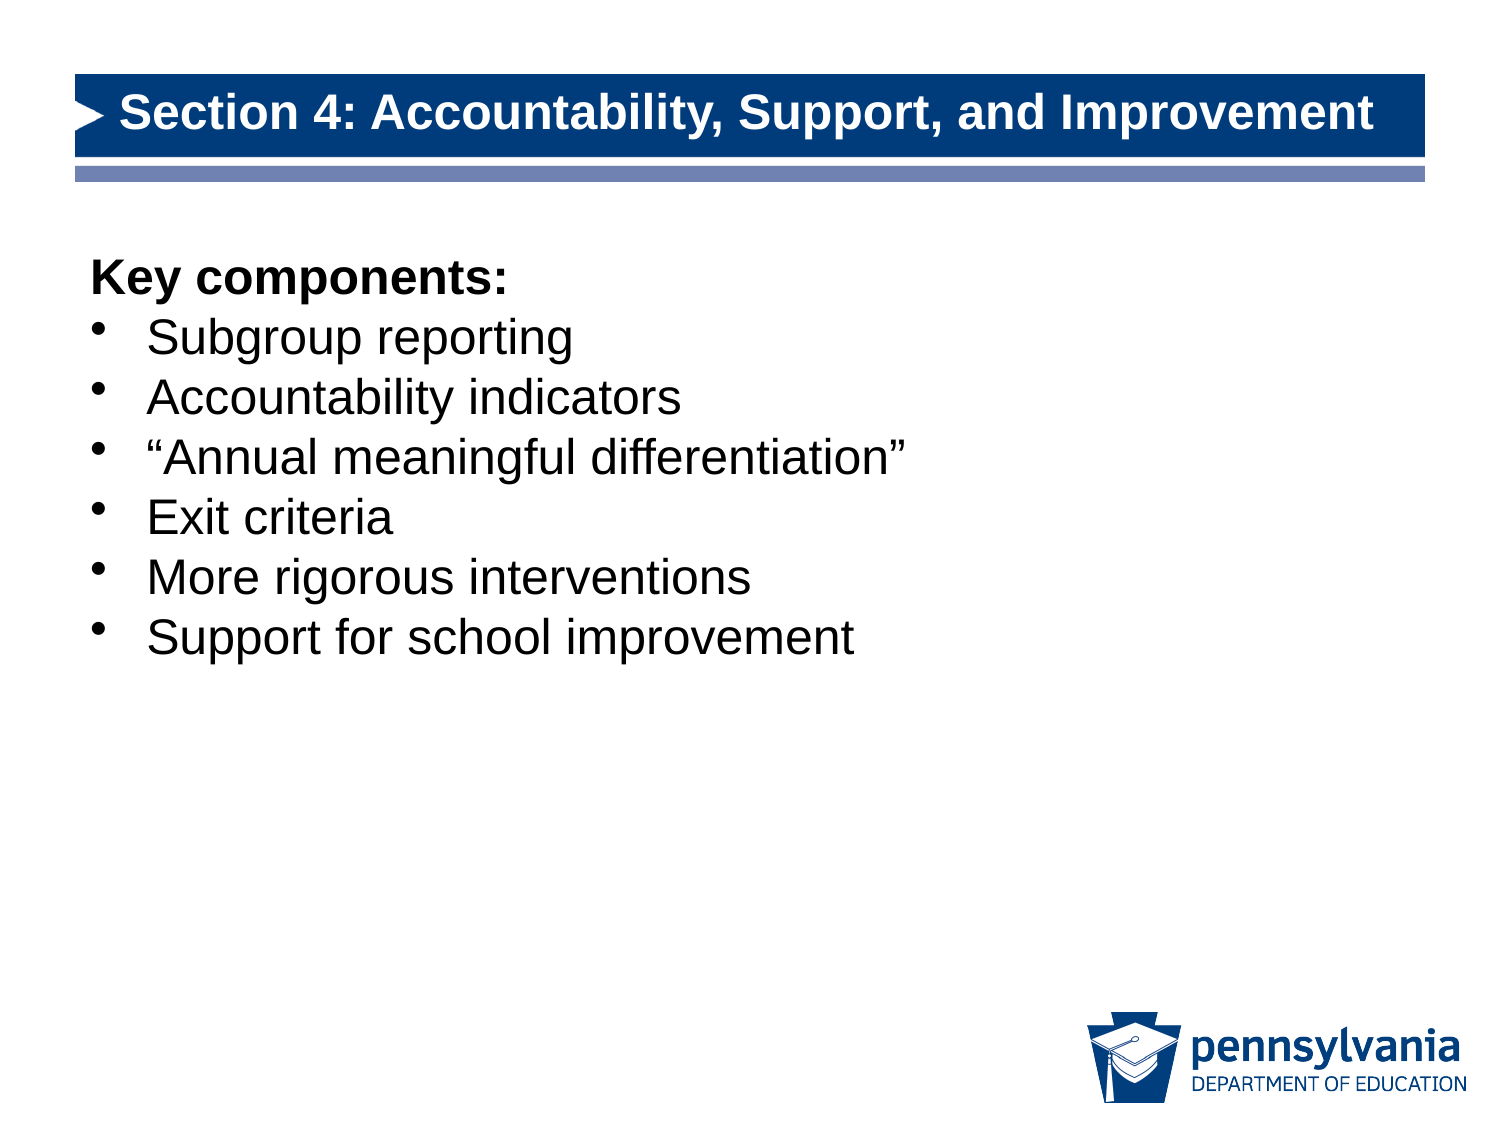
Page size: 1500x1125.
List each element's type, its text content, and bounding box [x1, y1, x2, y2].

list Key components: Subgroup reporting Accountability indicators “Annual meaningful differentiation” Exit criteria More rigorous interventions Support for school improvement [75, 237, 1425, 925]
picture [1087, 1012, 1466, 1103]
picture [74, 74, 1426, 182]
